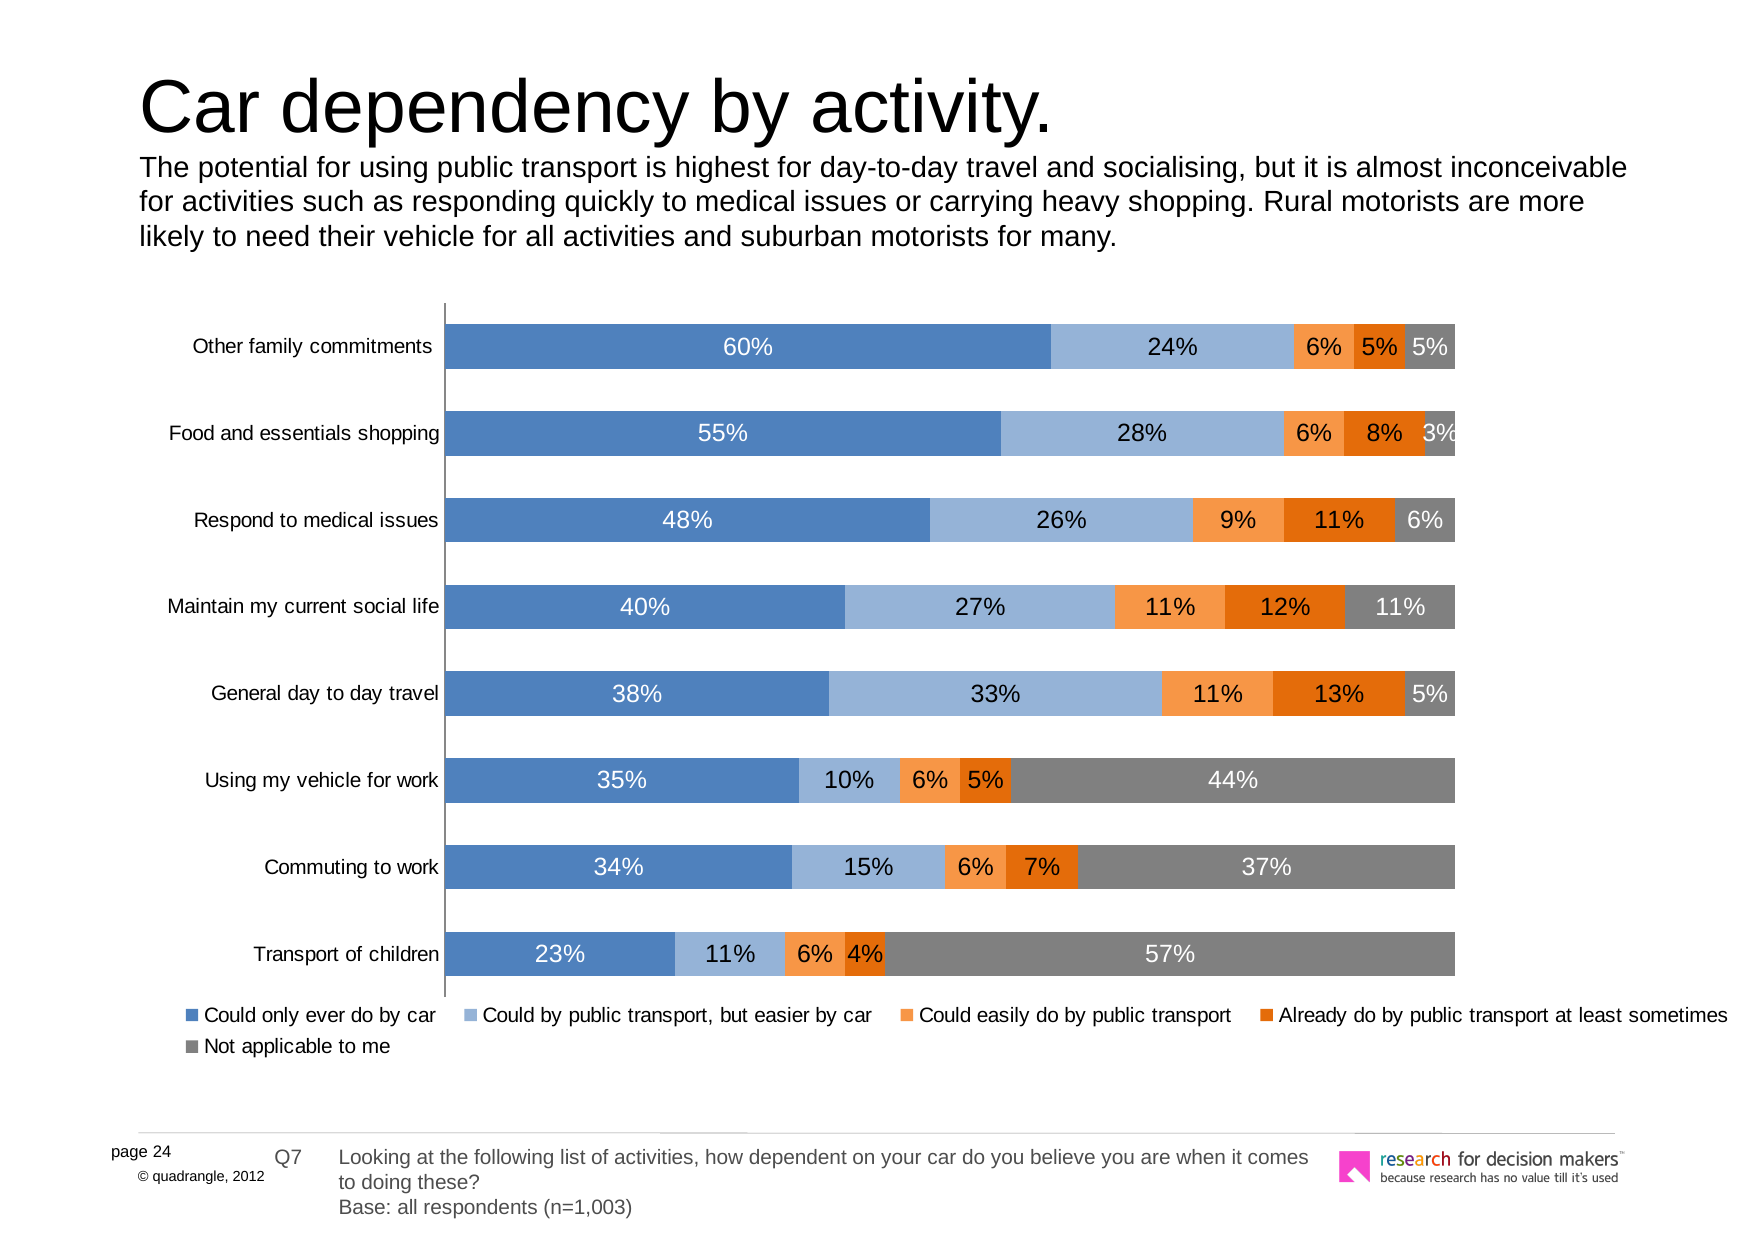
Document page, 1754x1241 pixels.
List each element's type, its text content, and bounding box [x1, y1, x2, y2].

picture [1336, 1147, 1627, 1186]
title Car dependency by activity. The potential for using public transport is highest for day-to-day travel and socialising, but it is almost inconceivable for activities such as responding quickly to medical issues or carrying heavy shopping. Rural motorists are more likely to need their vehicle for all activities and suburban motorists for many. [139, 57, 1651, 278]
chart [126, 280, 1754, 1101]
text_box Q7 Looking at the following list of activities, how dependent on your car do you believe you are when it comes to doing these? Base: all respondents (n=1,003) [257, 1135, 1334, 1241]
